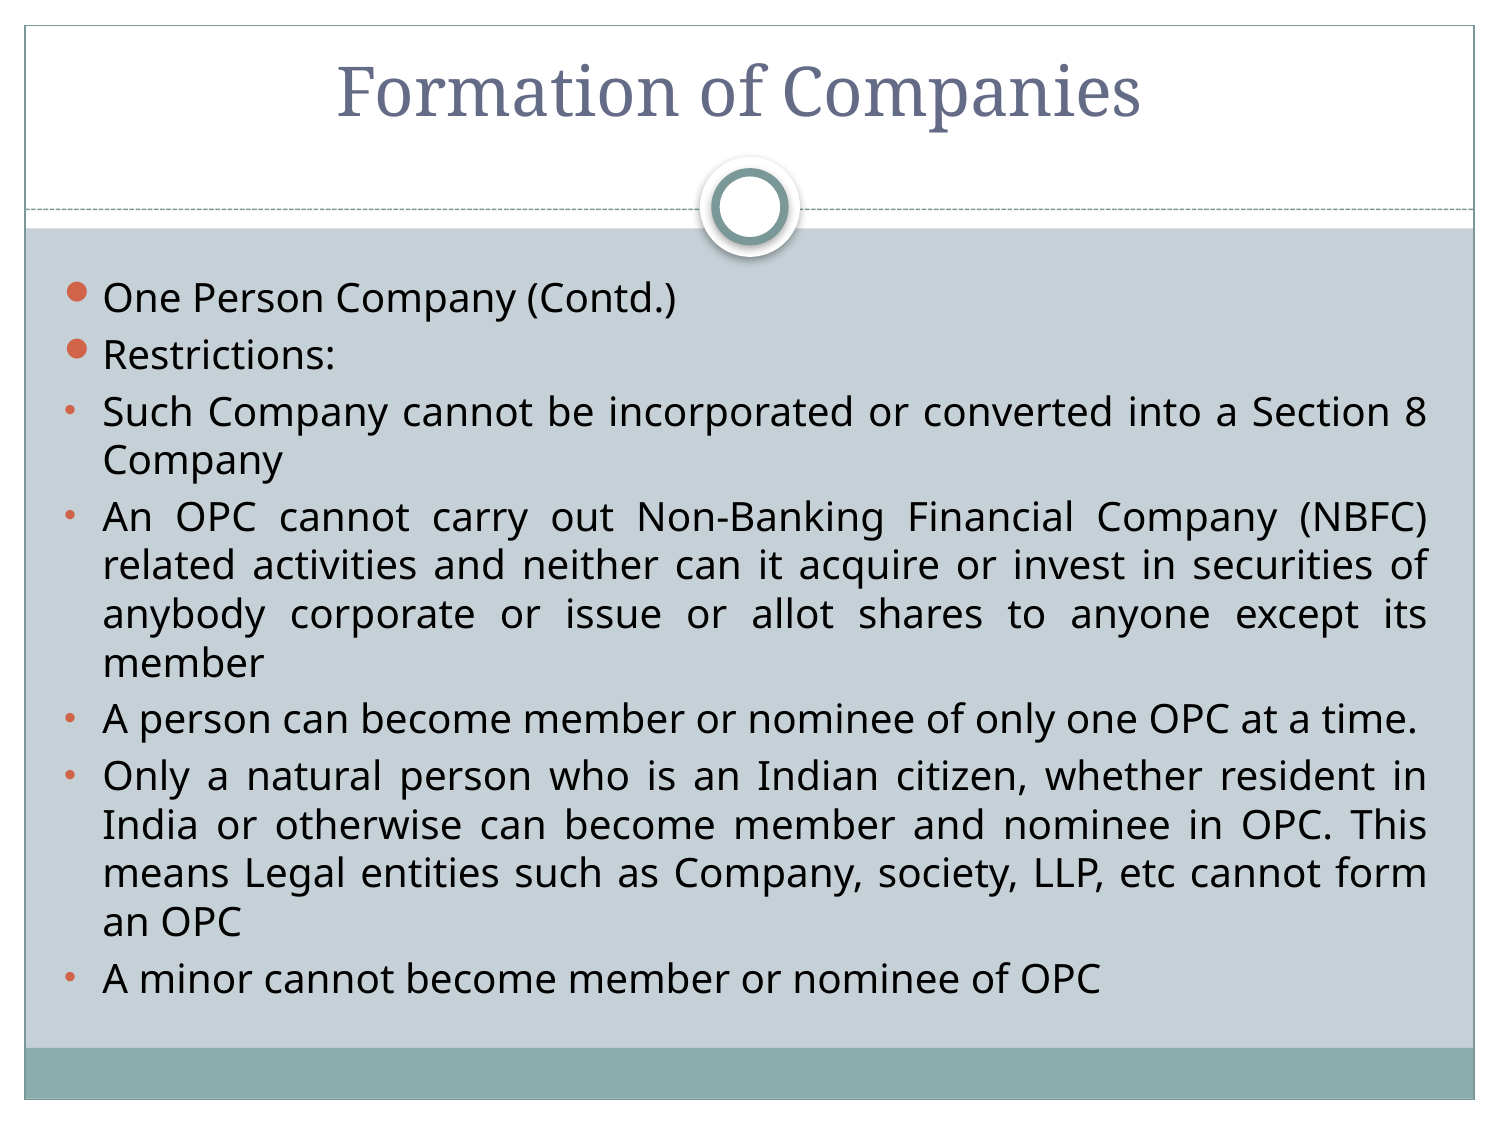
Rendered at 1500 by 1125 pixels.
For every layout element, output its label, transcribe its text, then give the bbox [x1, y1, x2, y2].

list One Person Company (Contd.) Restrictions: Such Company cannot be incorporated or converted into a Section 8 Company An OPC cannot carry out Non-Banking Financial Company (NBFC) related activities and neither can it acquire or invest in securities of anybody corporate or issue or allot shares to anyone except its member A person can become member or nominee of only one OPC at a time. Only a natural person who is an Indian citizen, whether resident in India or otherwise can become member and nominee in OPC. This means Legal entities such as Company, society, LLP, etc cannot form an OPC A minor cannot become member or nominee of OPC [49, 208, 1445, 1047]
title Formation of Companies [49, 37, 1450, 138]
